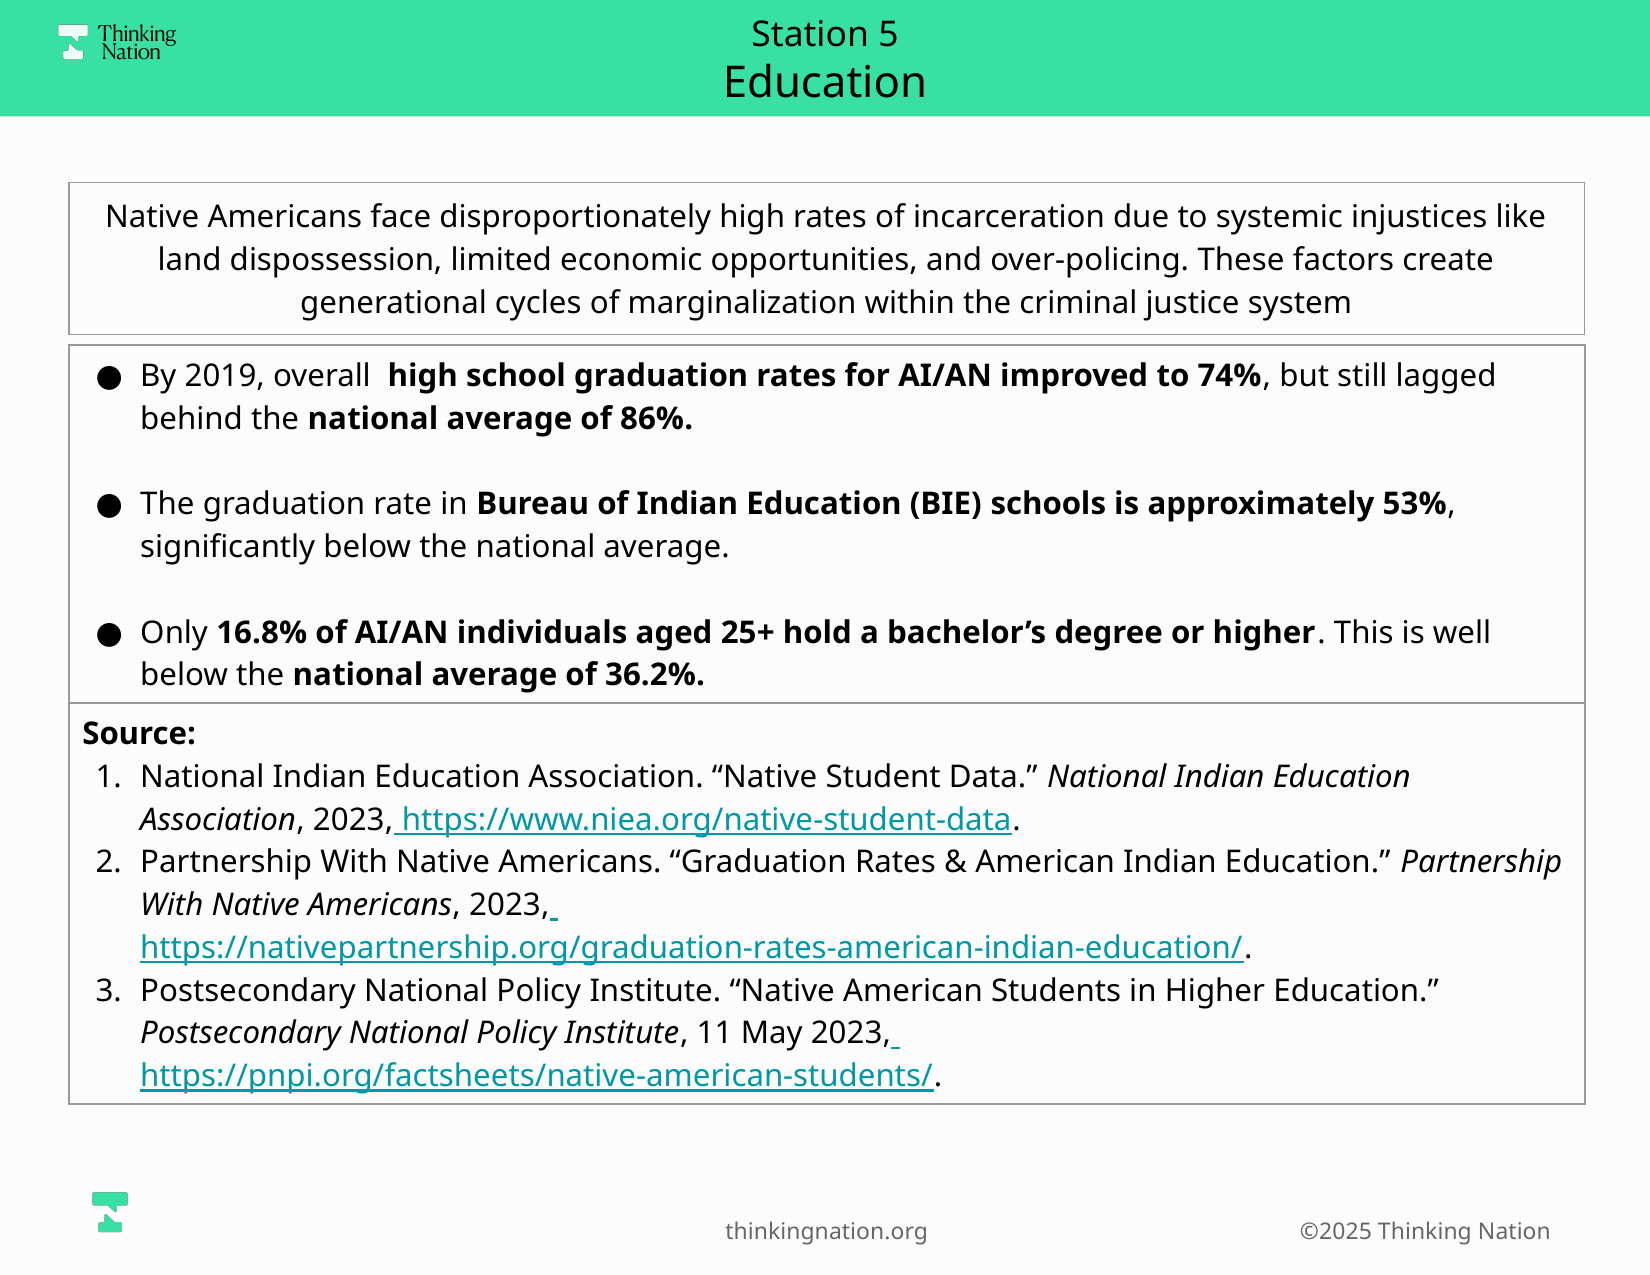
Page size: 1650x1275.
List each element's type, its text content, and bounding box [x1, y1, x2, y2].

table_header By 2019, overall high school graduation rates for AI/AN improved to 74%, but still lagged behind the national average of 86%. The graduation rate in Bureau of Indian Education (BIE) schools is approximately 53%, significantly below the national average. Only 16.8% of AI/AN individuals aged 25+ hold a bachelor’s degree or higher. This is well below the national average of 36.2%. [70, 346, 1584, 702]
text_box thinkingnation.org [631, 1200, 1023, 1240]
picture [45, 13, 180, 70]
table_cell Source: National Indian Education Association. “Native Student Data.” National Indian Education Association, 2023, https://www.niea.org/native-student-data. Partnership With Native Americans. “Graduation Rates & American Indian Education.” Partnership With Native Americans, 2023, https://nativepartnership.org/graduation-rates-american-indian-education/. Postsecondary National Policy Institute. “Native American Students in Higher Education.” Postsecondary National Policy Institute, 11 May 2023, https://pnpi.org/factsheets/native-american-students/. [70, 704, 1584, 1103]
text_box Station 5 Education [0, 0, 1650, 117]
text_box ©2025 Thinking Nation [1176, 1200, 1568, 1240]
picture [82, 1184, 138, 1240]
table_header Native Americans face disproportionately high rates of incarceration due to systemic injustices like land dispossession, limited economic opportunities, and over-policing. These factors create generational cycles of marginalization within the criminal justice system [70, 183, 1584, 334]
